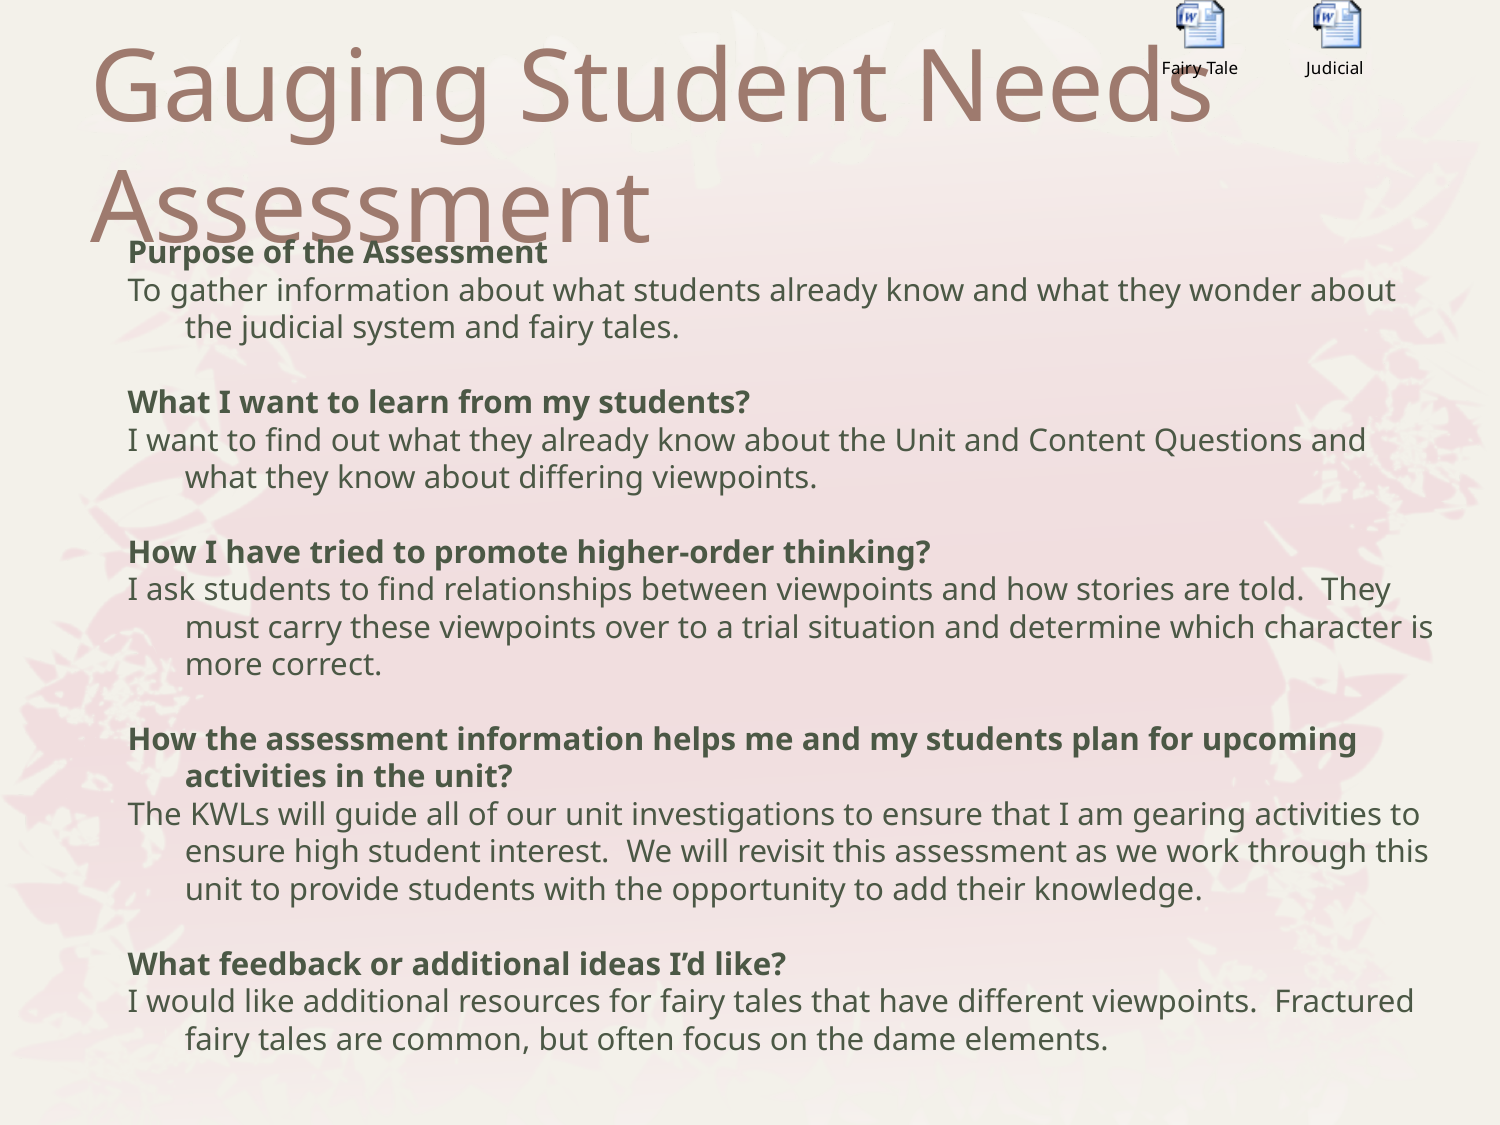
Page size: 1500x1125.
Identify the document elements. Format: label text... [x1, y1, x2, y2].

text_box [1262, 0, 1413, 118]
picture [0, 0, 1500, 1125]
list Purpose of the Assessment To gather information about what students already know and what they wonder about the judicial system and fairy tales. What I want to learn from my students? I want to find out what they already know about the Unit and Content Questions and what they know about differing viewpoints. How I have tried to promote higher-order thinking? I ask students to find relationships between viewpoints and how stories are told. They must carry these viewpoints over to a trial situation and determine which character is more correct. How the assessment information helps me and my students plan for upcoming activities in the unit? The KWLs will guide all of our unit investigations to ensure that I am gearing activities to ensure high student interest. We will revisit this assessment as we work through this unit to provide students with the opportunity to add their knowledge. What feedback or additional ideas I’d like? I would like additional resources for fairy tales that have different viewpoints. Fractured fairy tales are common, but often focus on the dame elements. [75, 224, 1463, 1100]
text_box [1124, 0, 1262, 118]
title Gauging Student Needs Assessment [75, 12, 1425, 224]
